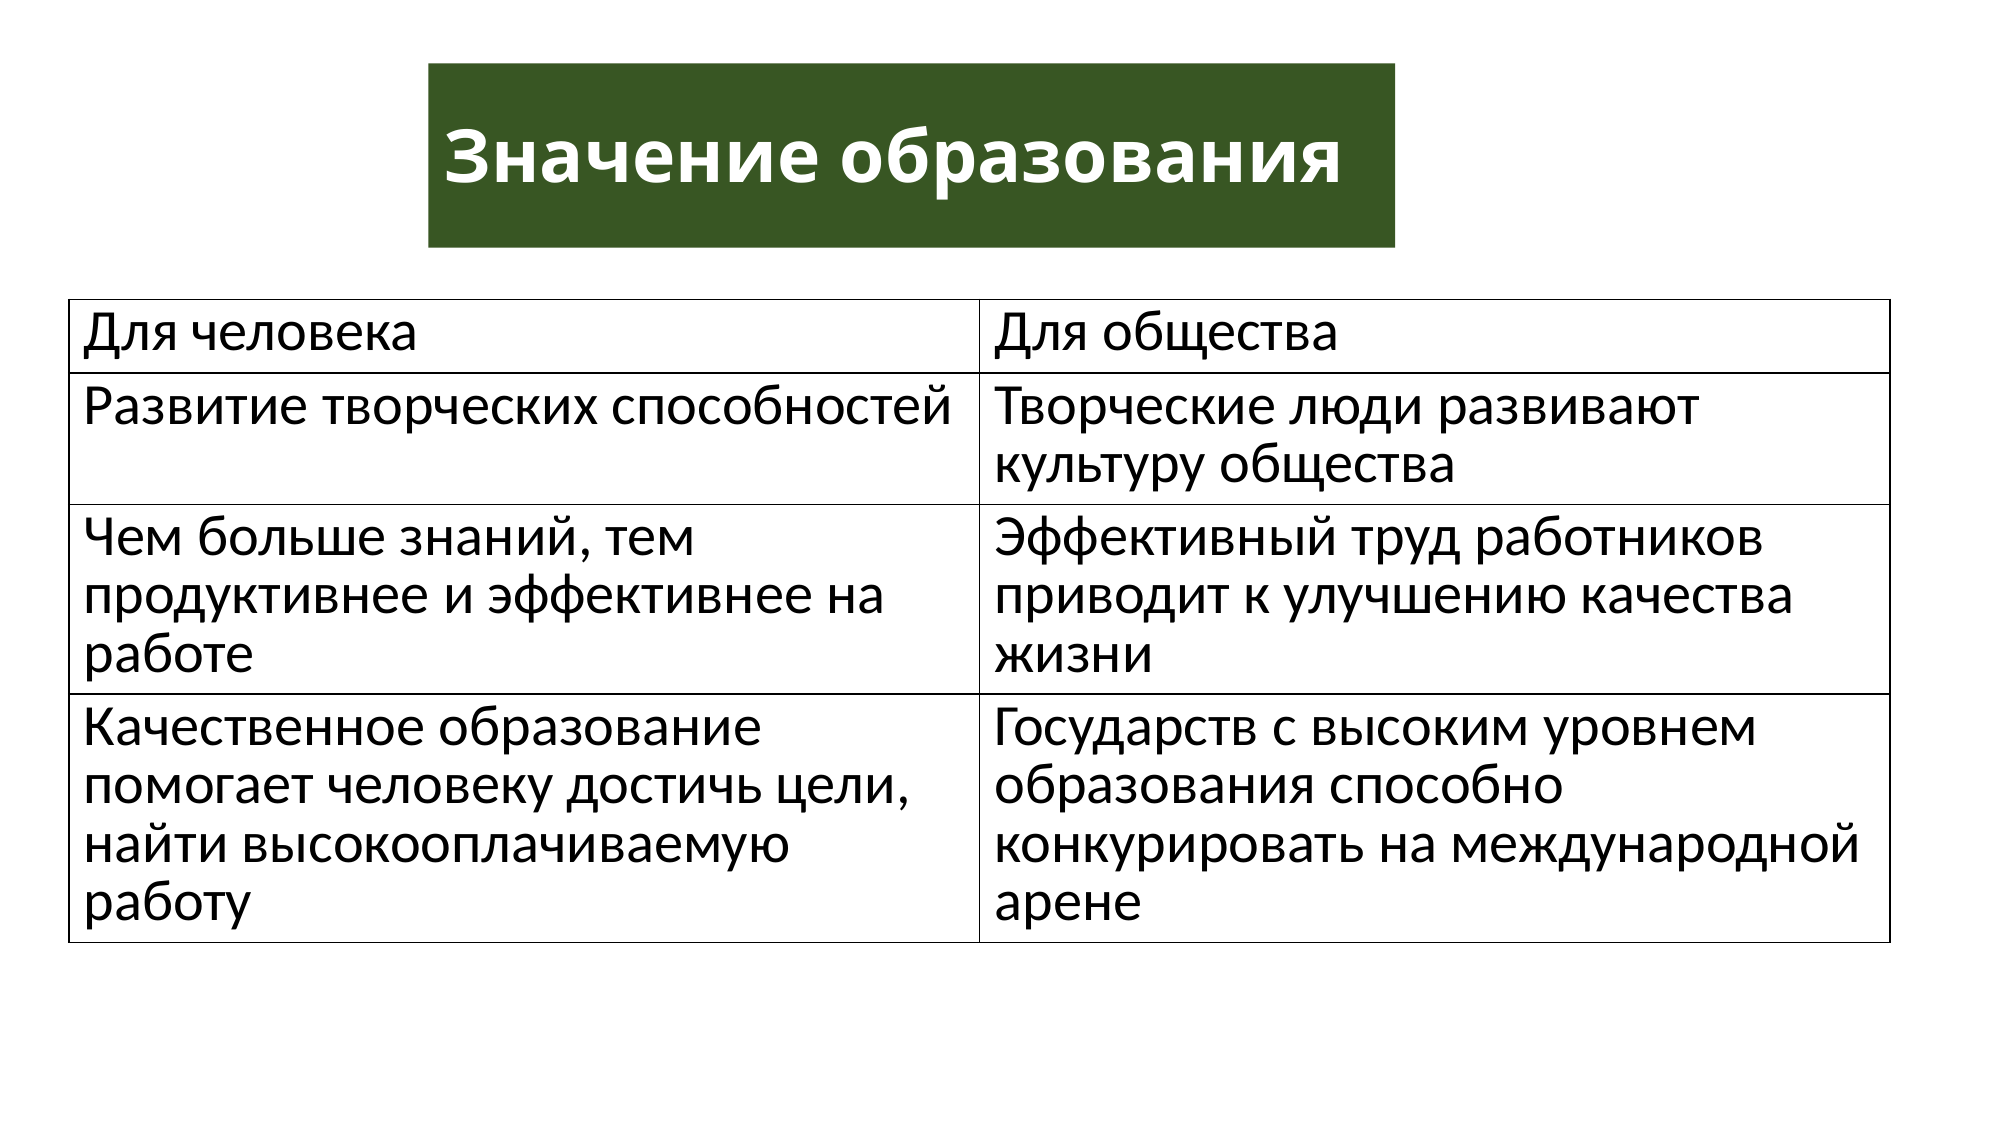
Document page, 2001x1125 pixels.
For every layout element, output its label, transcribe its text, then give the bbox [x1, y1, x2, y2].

table_cell Развитие творческих способностей [70, 374, 979, 504]
text_box Значение образования [428, 63, 1396, 248]
table_cell Творческие люди развивают культуру общества [980, 374, 1889, 504]
table_header Для общества [980, 300, 1889, 372]
table_cell Качественное образование помогает человеку достичь цели, найти высокооплачиваемую работу [70, 695, 979, 942]
table_cell Эффективный труд работников приводит к улучшению качества жизни [980, 505, 1889, 693]
table_cell Чем больше знаний, тем продуктивнее и эффективнее на работе [70, 505, 979, 693]
table_cell Государств с высоким уровнем образования способно конкурировать на международной арене [980, 695, 1889, 942]
table_header Для человека [70, 300, 979, 372]
